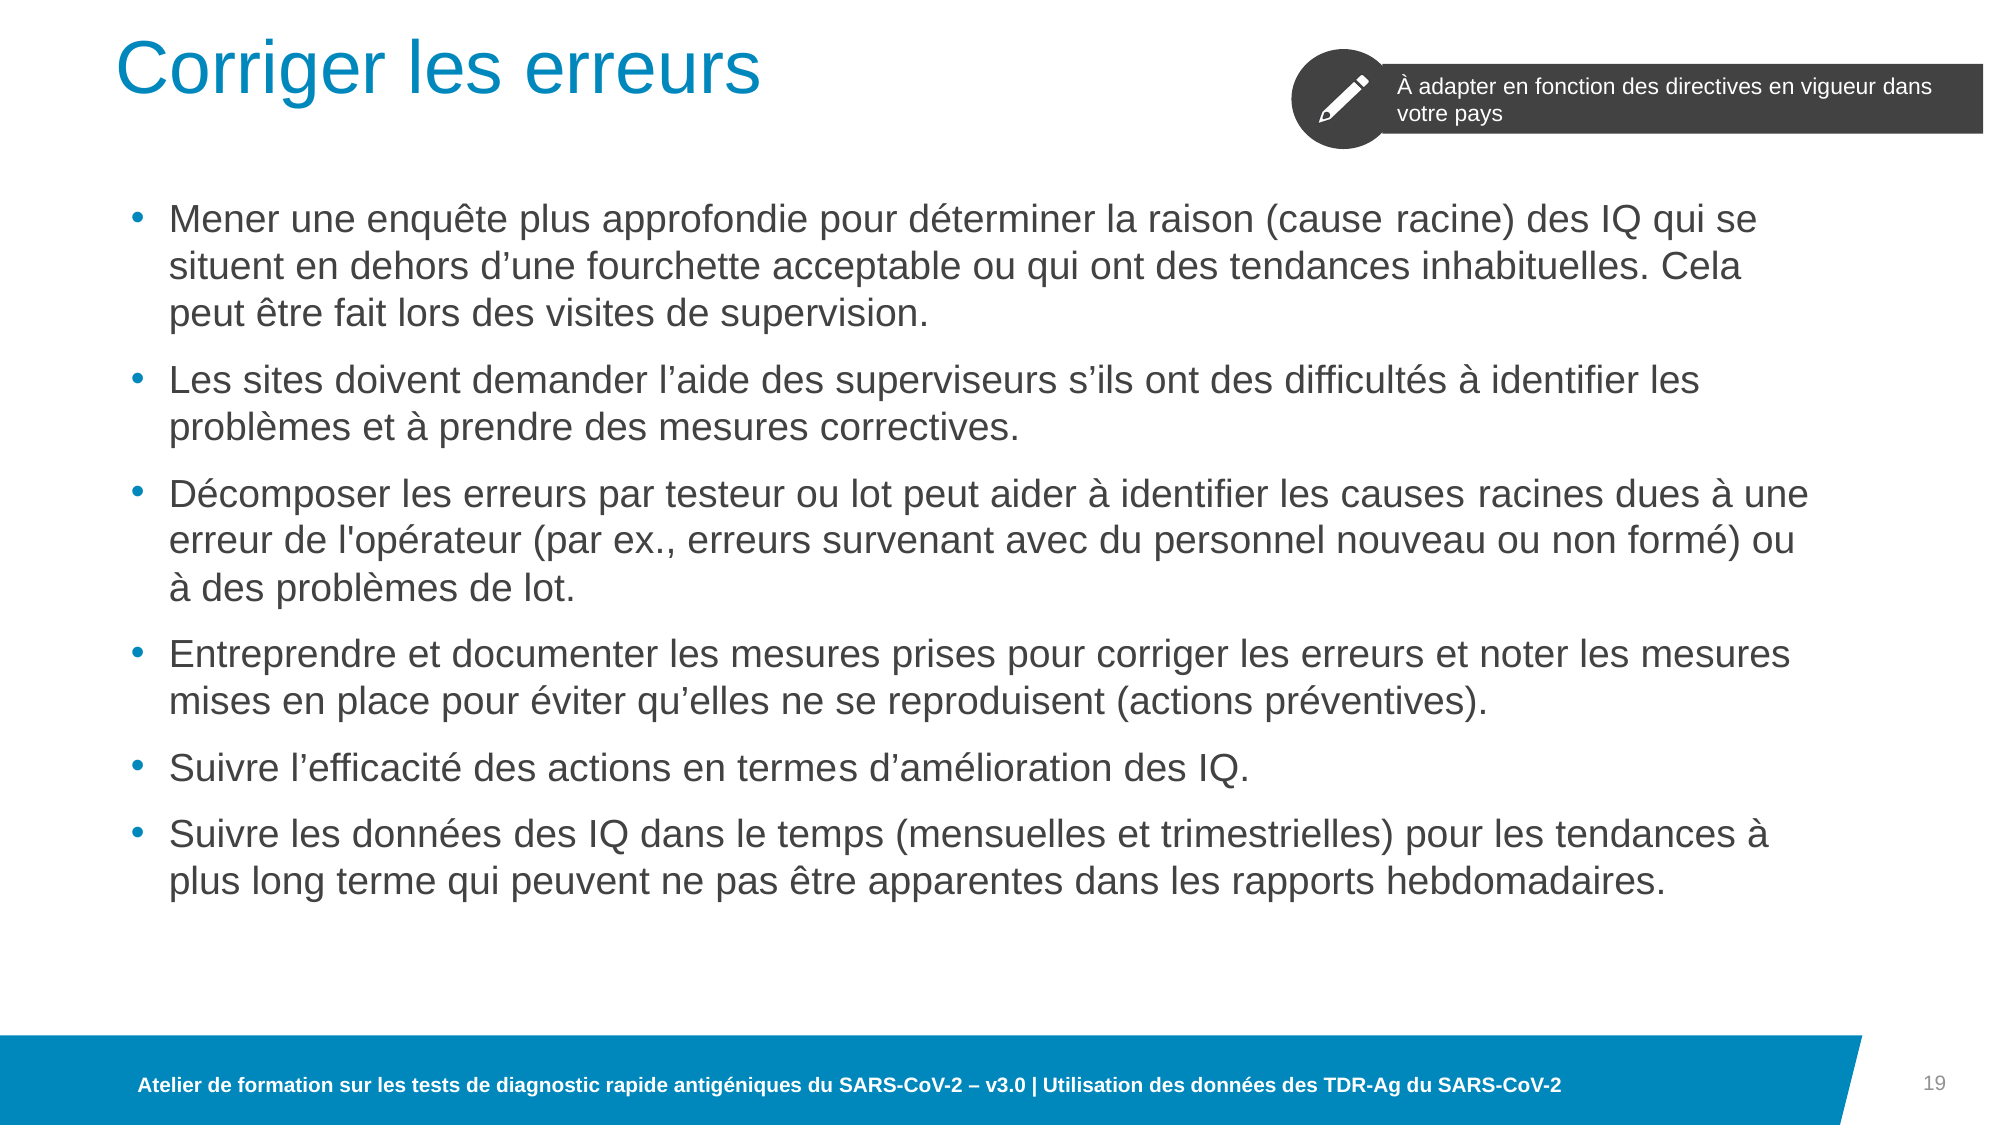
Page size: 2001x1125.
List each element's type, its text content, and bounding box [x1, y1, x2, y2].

title Corriger les erreurs [115, 10, 1841, 110]
list Mener une enquête plus approfondie pour déterminer la raison (cause racine) des IQ qui se situent en dehors d’une fourchette acceptable ou qui ont des tendances inhabituelles. Cela peut être fait lors des visites de supervision. Les sites doivent demander l’aide des superviseurs s’ils ont des difficultés à identifier les problèmes et à prendre des mesures correctives. Décomposer les erreurs par testeur ou lot peut aider à identifier les causes racines dues à une erreur de l'opérateur (par ex., erreurs survenant avec du personnel nouveau ou non formé) ou à des problèmes de lot. Entreprendre et documenter les mesures prises pour corriger les erreurs et noter les mesures mises en place pour éviter qu’elles ne se reproduisent (actions préventives). Suivre l’efficacité des actions en termes d’amélioration des IQ. Suivre les données des IQ dans le temps (mensuelles et trimestrielles) pour les tendances à plus long terme qui peuvent ne pas être apparentes dans les rapports hebdomadaires. [115, 186, 1841, 915]
slide_number 19 [1862, 1035, 1947, 1125]
footer Atelier de formation sur les tests de diagnostic rapide antigéniques du SARS-CoV-2 – v3.0 | Utilisation des données des TDR-Ag du SARS-CoV-2 [137, 1042, 1598, 1125]
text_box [1292, 50, 1984, 148]
